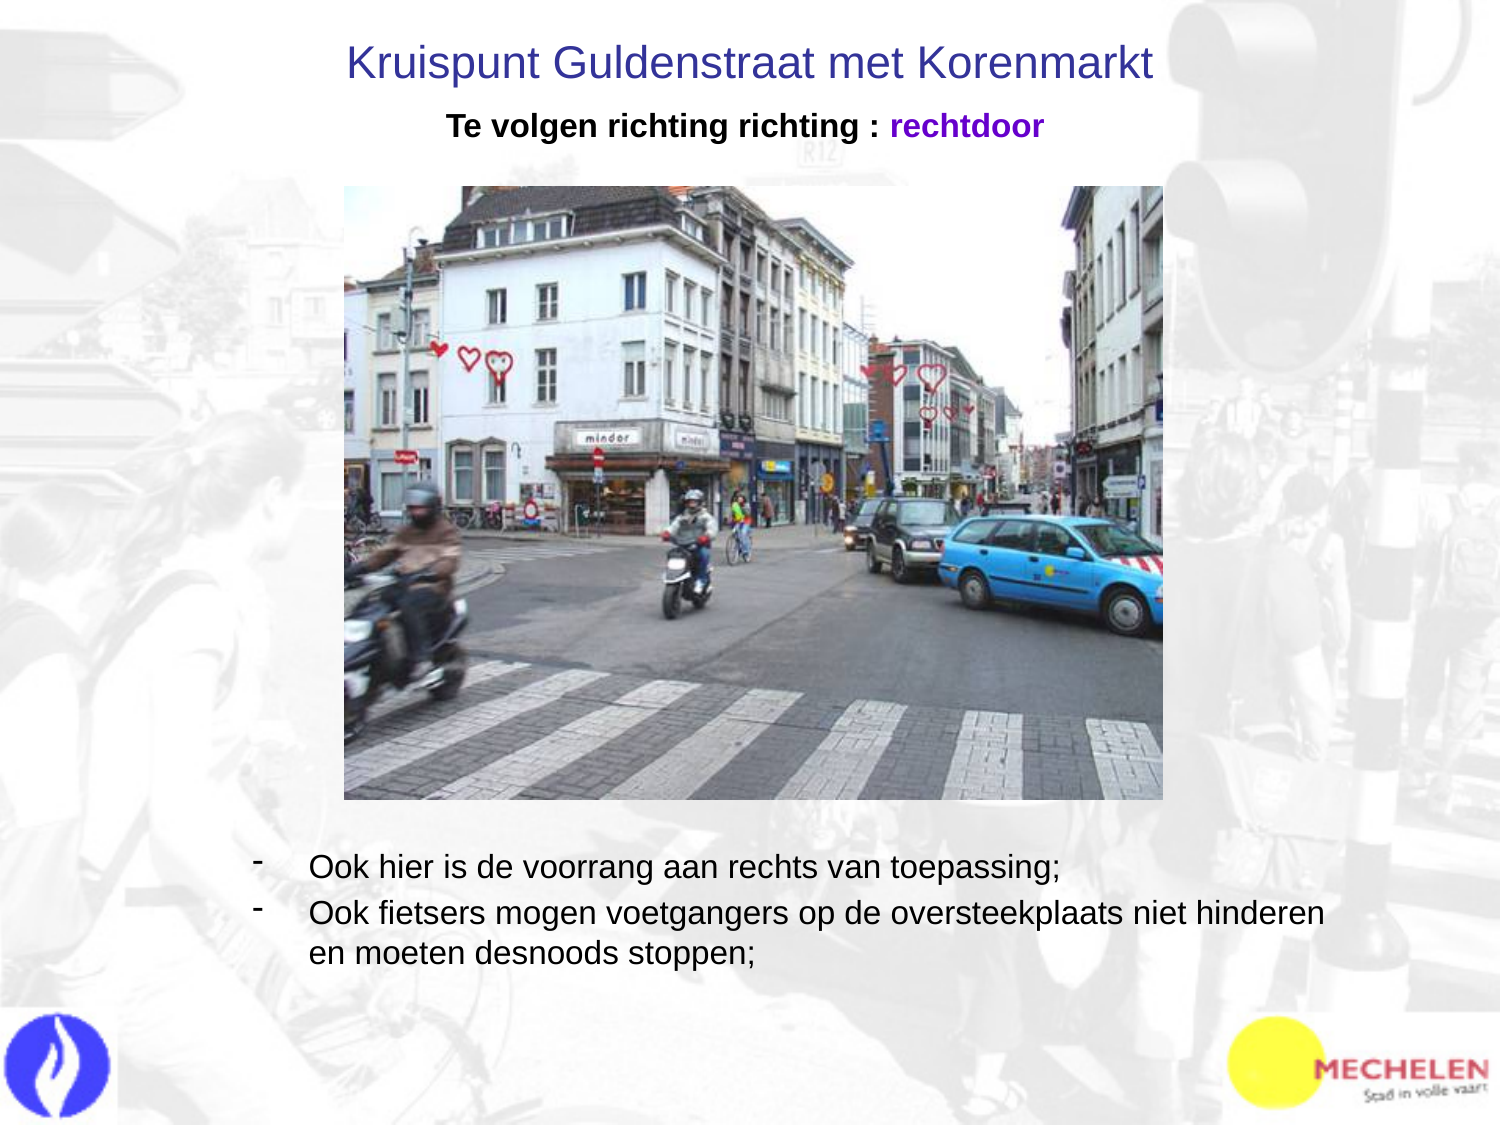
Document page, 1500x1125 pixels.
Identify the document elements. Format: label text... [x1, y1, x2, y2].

text_box Kruispunt Guldenstraat met Korenmarkt Te volgen richting richting : rechtdoor [237, 24, 1263, 152]
text_box Ook hier is de voorrang aan rechts van toepassing; Ook fietsers mogen voetgangers op de oversteekplaats niet hinderen en moeten desnoods stoppen; [237, 837, 1375, 1000]
picture [0, 0, 1500, 1125]
